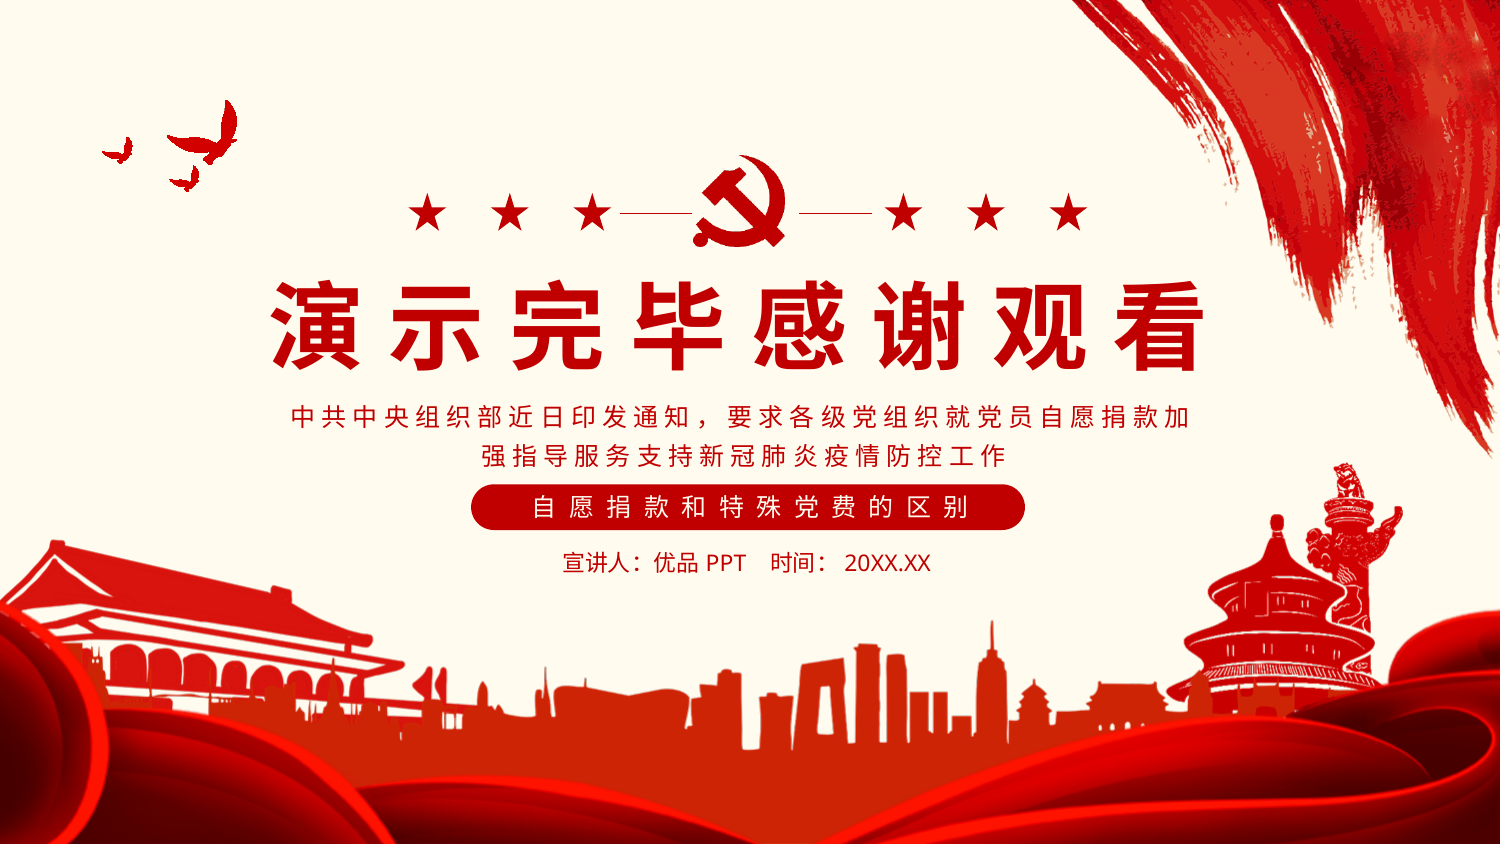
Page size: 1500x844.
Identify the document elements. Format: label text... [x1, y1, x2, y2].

text_box 中共中央组织部近日印发通知，要求各级党组织就党员自愿捐款加强指导服务支持新冠肺炎疫情防控工作 [262, 384, 1071, 446]
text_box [470, 484, 1026, 530]
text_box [408, 155, 1088, 247]
text_box 演示完毕感谢观看 [253, 259, 1071, 389]
picture [0, 0, 1500, 844]
picture [85, 84, 250, 260]
